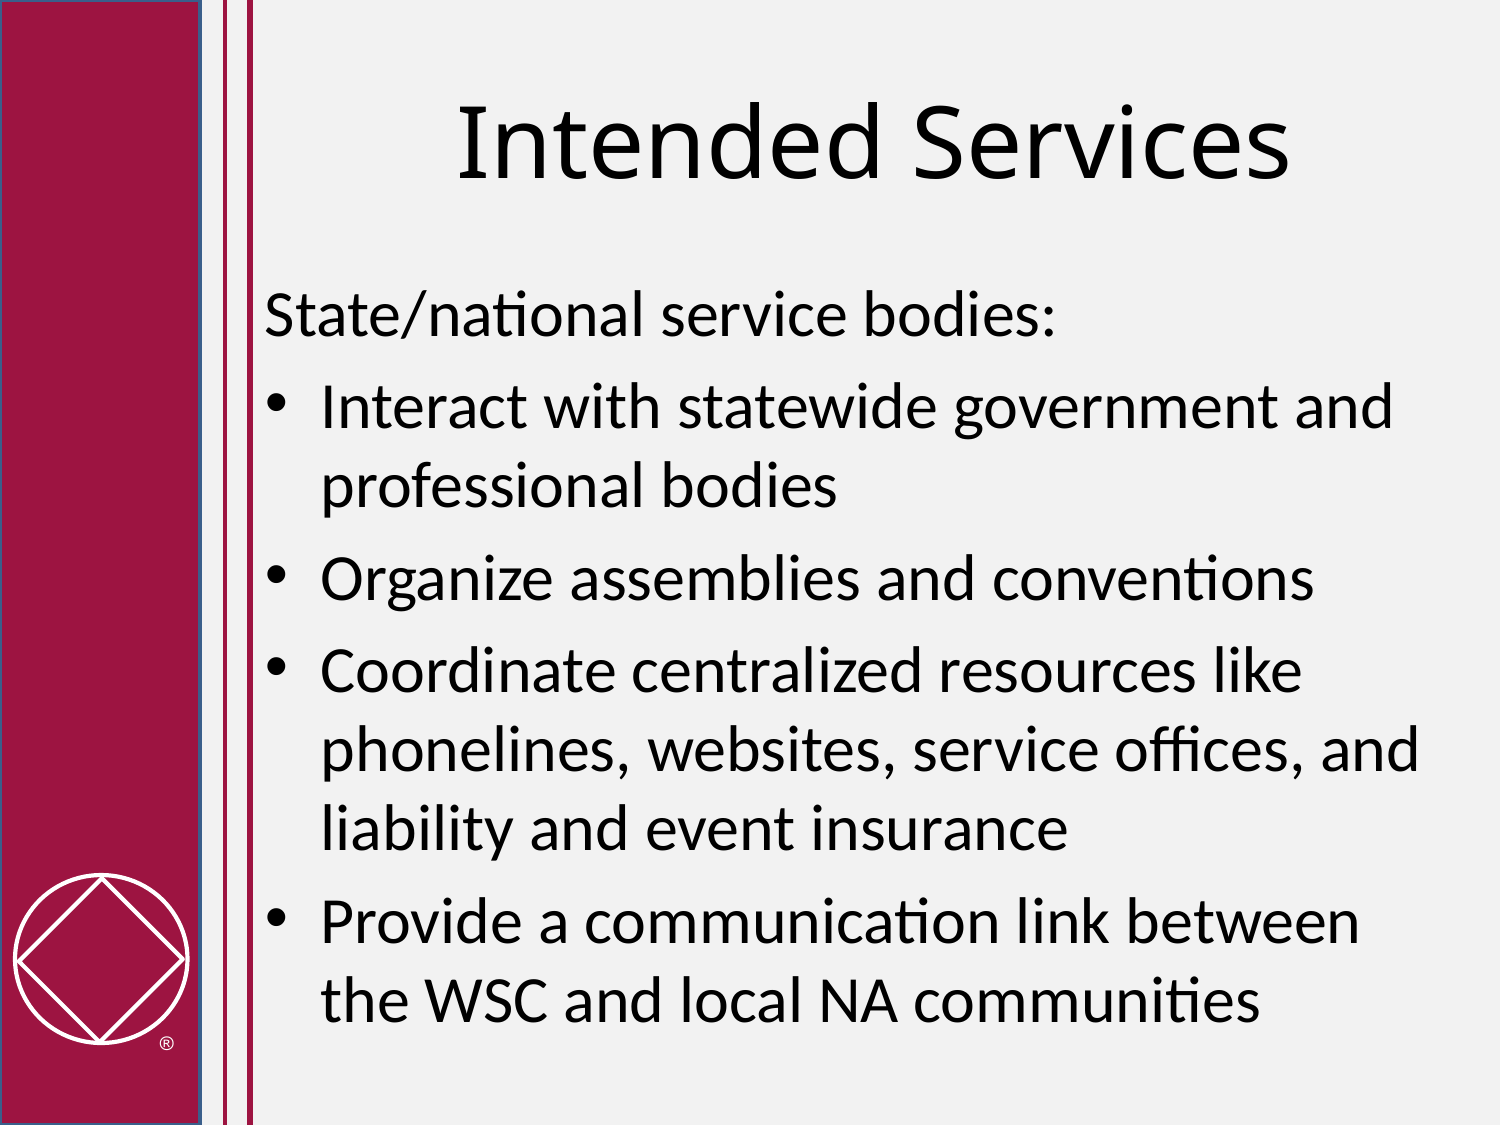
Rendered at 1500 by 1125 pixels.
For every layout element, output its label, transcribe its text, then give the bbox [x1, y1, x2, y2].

list State/national service bodies: Interact with statewide government and professional bodies Organize assemblies and conventions Coordinate centralized resources like phonelines, websites, service offices, and liability and event insurance Provide a communication link between the WSC and local NA communities [249, 262, 1463, 1050]
title Intended Services [249, 45, 1500, 233]
